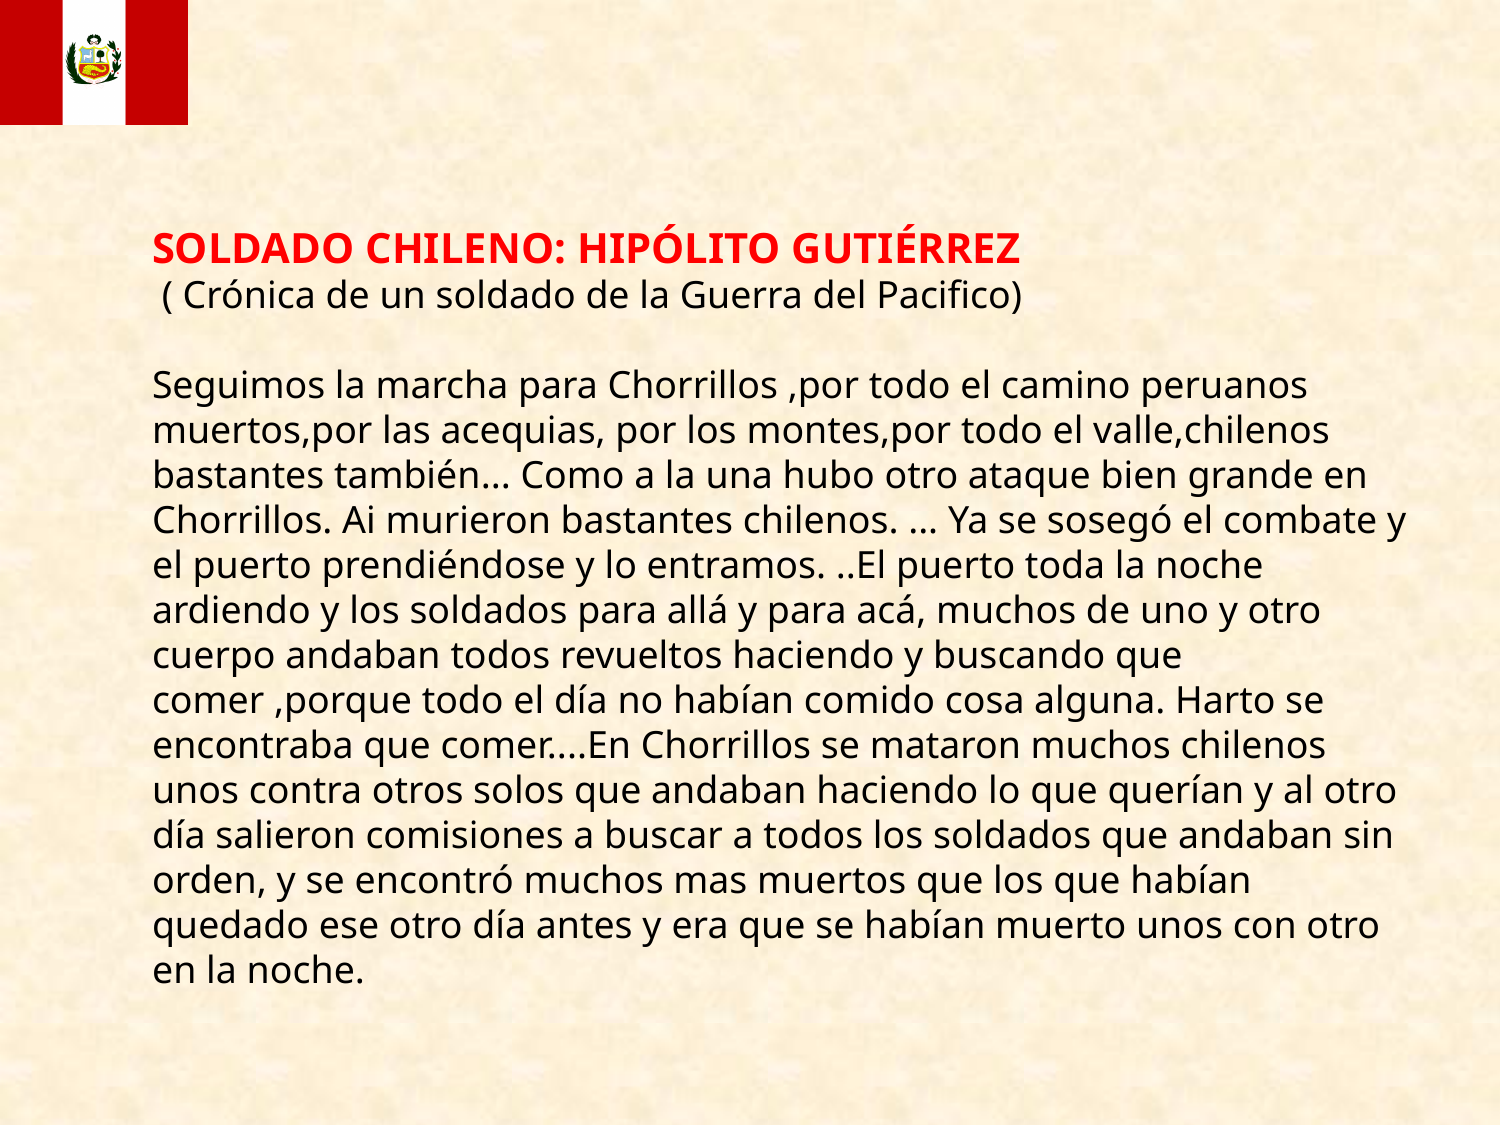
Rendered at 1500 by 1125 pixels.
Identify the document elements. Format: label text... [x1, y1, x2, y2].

text_box SOLDADO CHILENO: HIPÓLITO GUTIÉRREZ ( Crónica de un soldado de la Guerra del Pacifico) Seguimos la marcha para Chorrillos ,por todo el camino peruanos muertos,por las acequias, por los montes,por todo el valle,chilenos bastantes también... Como a la una hubo otro ataque bien grande en Chorrillos. Ai murieron bastantes chilenos. ... Ya se sosegó el combate y el puerto prendiéndose y lo entramos. ..El puerto toda la noche ardiendo y los soldados para allá y para acá, muchos de uno y otro cuerpo andaban todos revueltos haciendo y buscando que comer ,porque todo el día no habían comido cosa alguna. Harto se encontraba que comer....En Chorrillos se mataron muchos chilenos unos contra otros solos que andaban haciendo lo que querían y al otro día salieron comisiones a buscar a todos los soldados que andaban sin orden, y se encontró muchos mas muertos que los que habían quedado ese otro día antes y era que se habían muerto unos con otro en la noche. [137, 214, 1425, 1044]
picture [0, 0, 1500, 1125]
